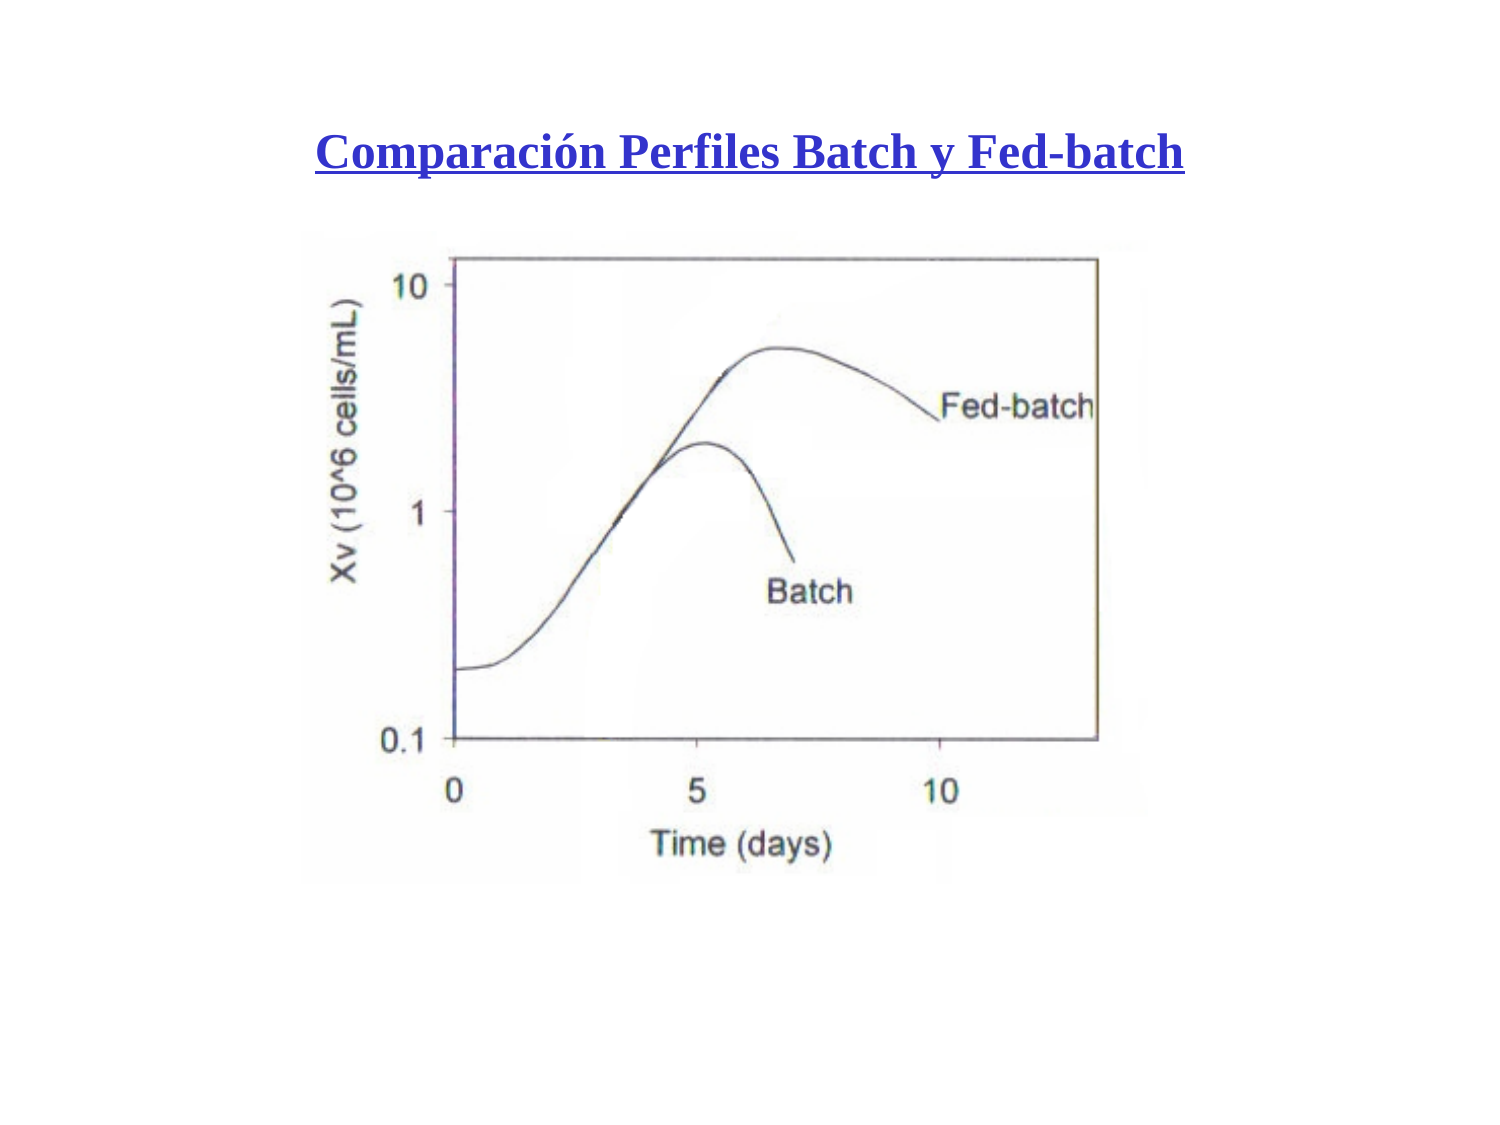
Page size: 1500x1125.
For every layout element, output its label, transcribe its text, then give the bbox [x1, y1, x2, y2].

title Comparación Perfiles Batch y Fed-batch [111, 54, 1388, 243]
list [300, 231, 1148, 893]
